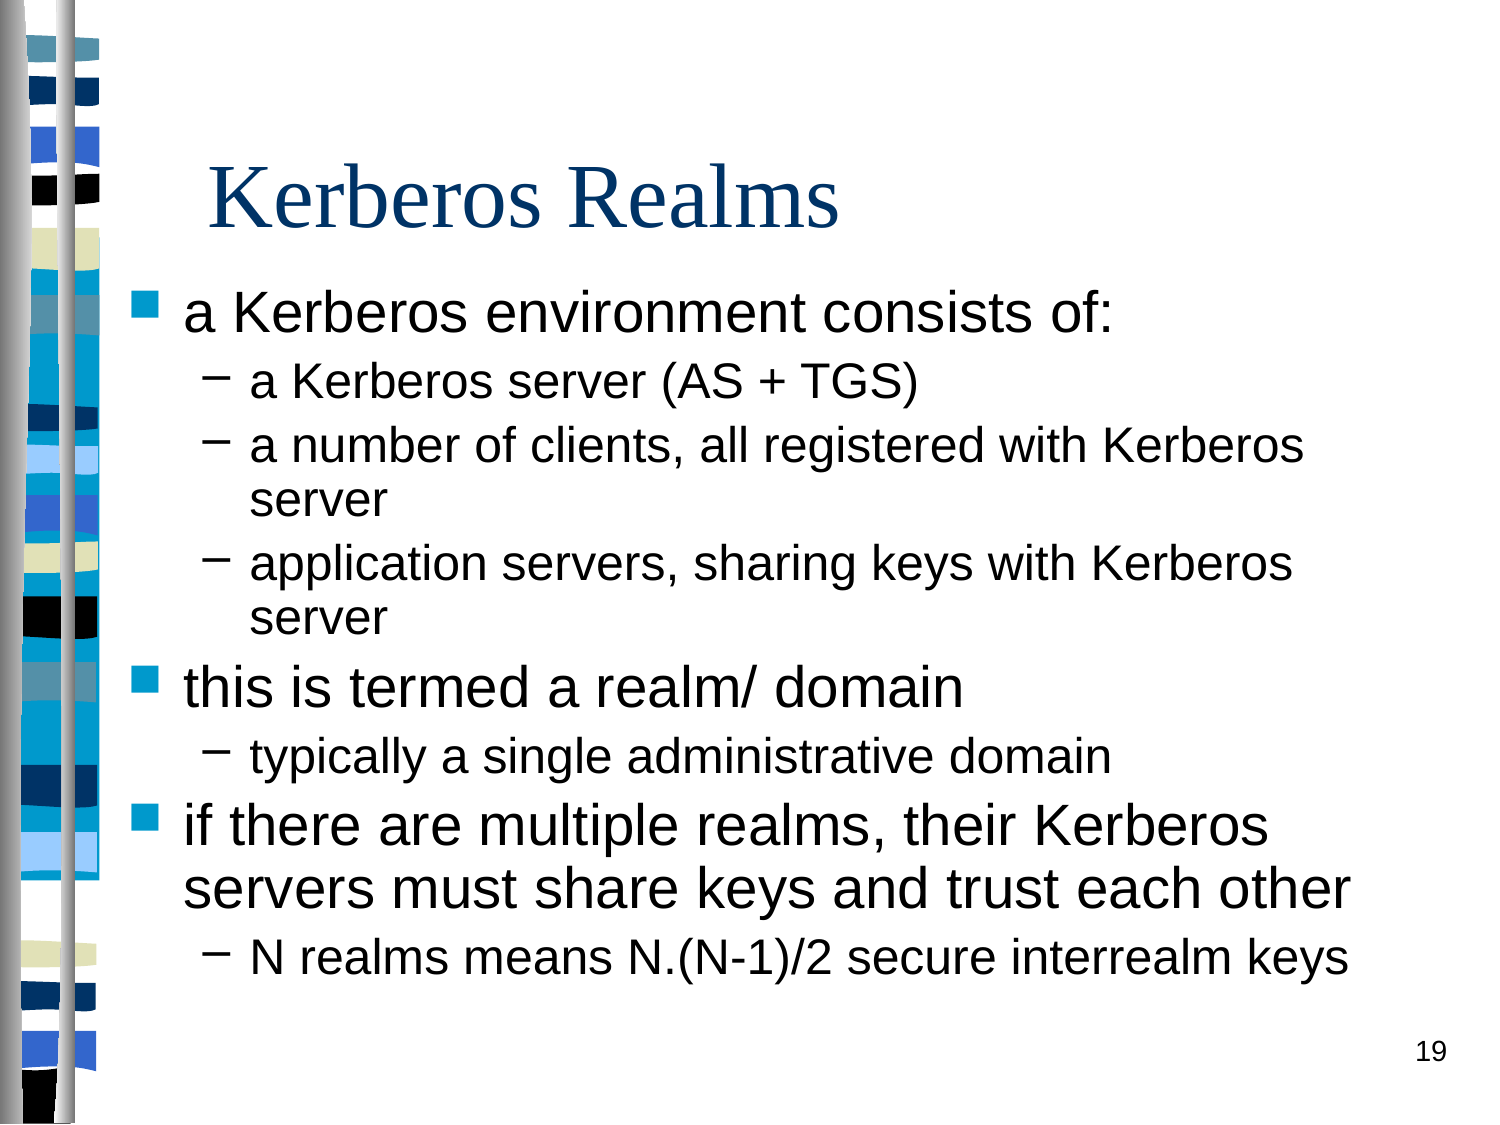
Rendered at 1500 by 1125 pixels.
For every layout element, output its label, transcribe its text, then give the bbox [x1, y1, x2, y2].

title Kerberos Realms [192, 132, 1468, 249]
list a Kerberos environment consists of: a Kerberos server (AS + TGS) a number of clients, all registered with Kerberos server application servers, sharing keys with Kerberos server this is termed a realm/ domain typically a single administrative domain if there are multiple realms, their Kerberos servers must share keys and trust each other N realms means N.(N-1)/2 secure interrealm keys [112, 275, 1388, 1025]
slide_number 19 [1149, 1024, 1463, 1101]
